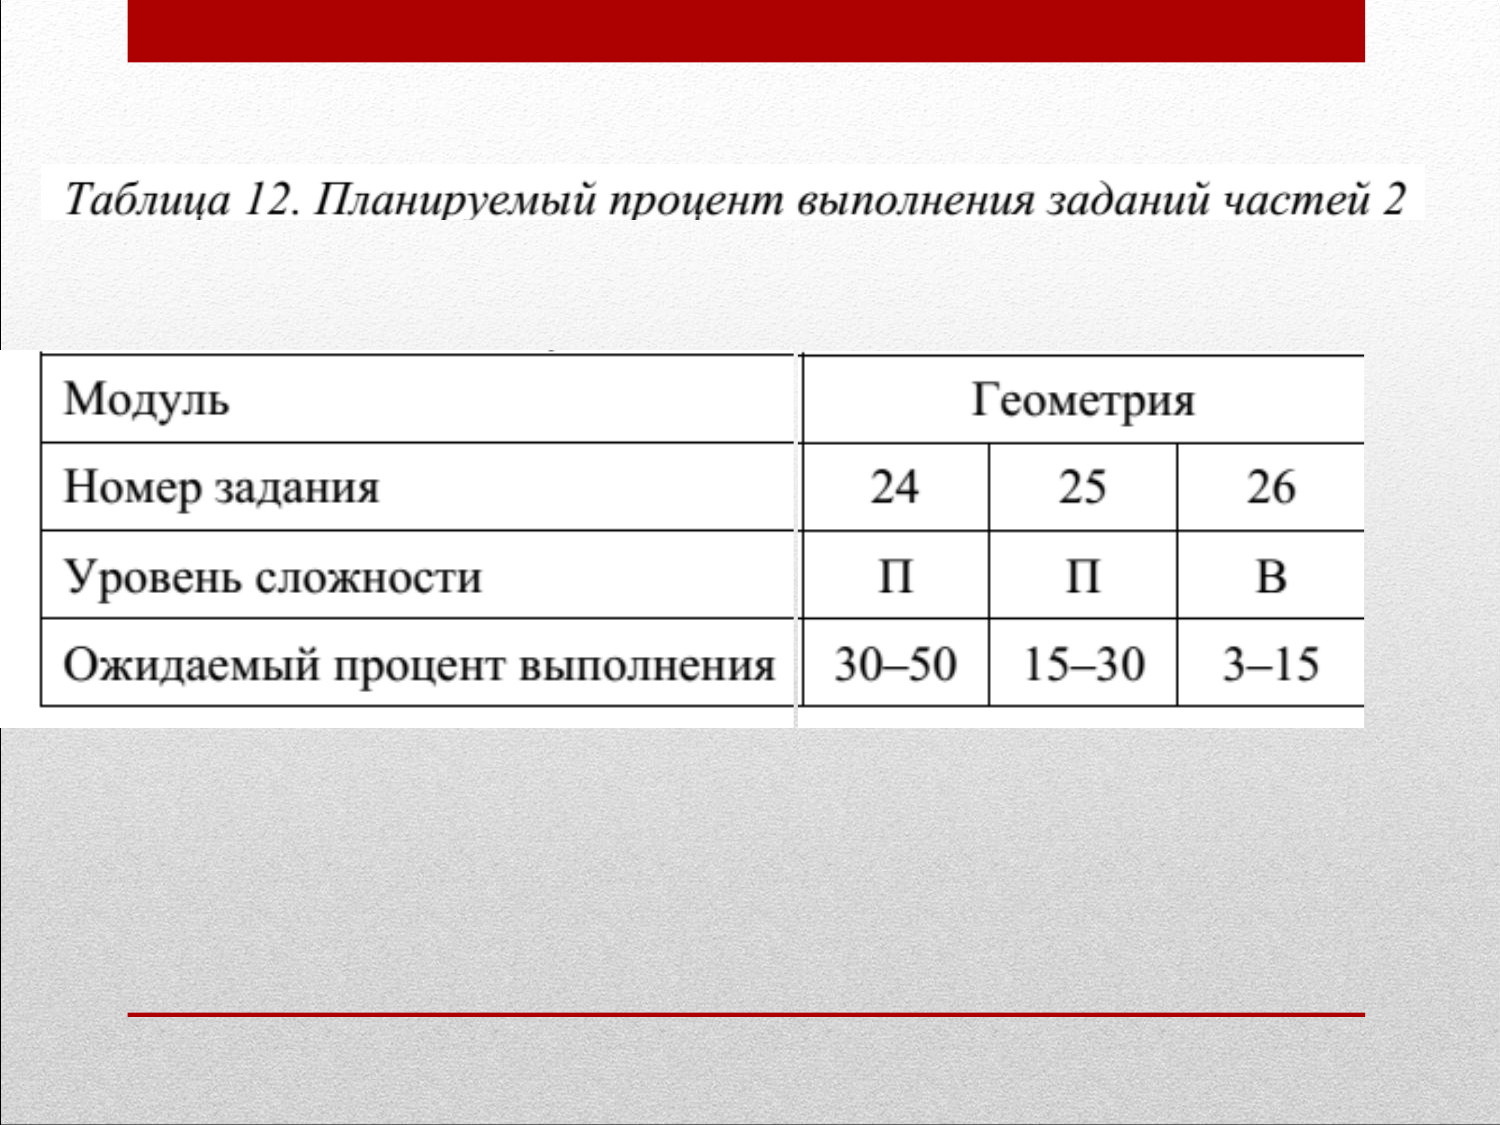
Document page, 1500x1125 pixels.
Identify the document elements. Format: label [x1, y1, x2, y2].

list [40, 159, 1426, 221]
picture [0, 0, 1500, 1125]
